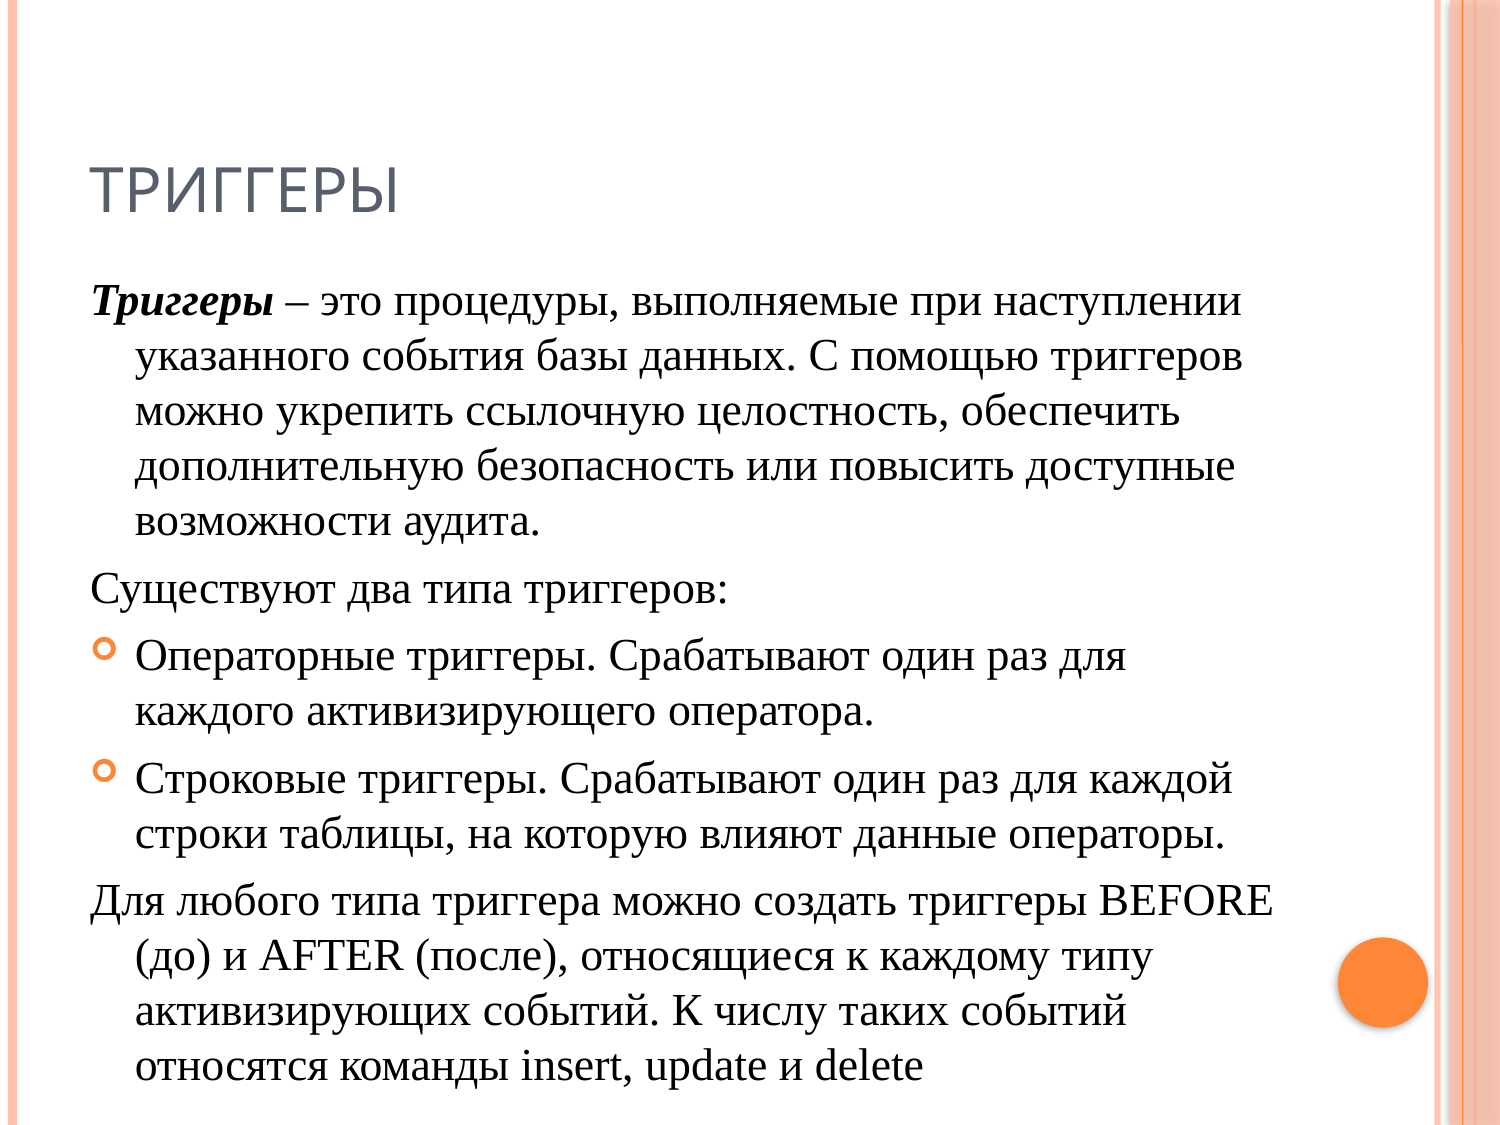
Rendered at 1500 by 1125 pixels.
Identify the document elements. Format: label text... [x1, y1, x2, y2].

list Триггеры – это процедуры, выполняемые при наступлении указанного события базы данных. С помощью триггеров можно укрепить ссылочную целостность, обеспечить дополнительную безопасность или повысить доступные возможности аудита. Существуют два типа триггеров: Операторные триггеры. Срабатывают один раз для каждого активизирующего оператора. Строковые триггеры. Срабатывают один раз для каждой строки таблицы, на которую влияют данные операторы. Для любого типа триггера можно создать триггеры BEFORE (до) и AFTER (после), относящиеся к каждому типу активизирующих событий. К числу таких событий относятся команды insert, update и delete [75, 262, 1300, 1062]
title Триггеры [75, 45, 1300, 233]
